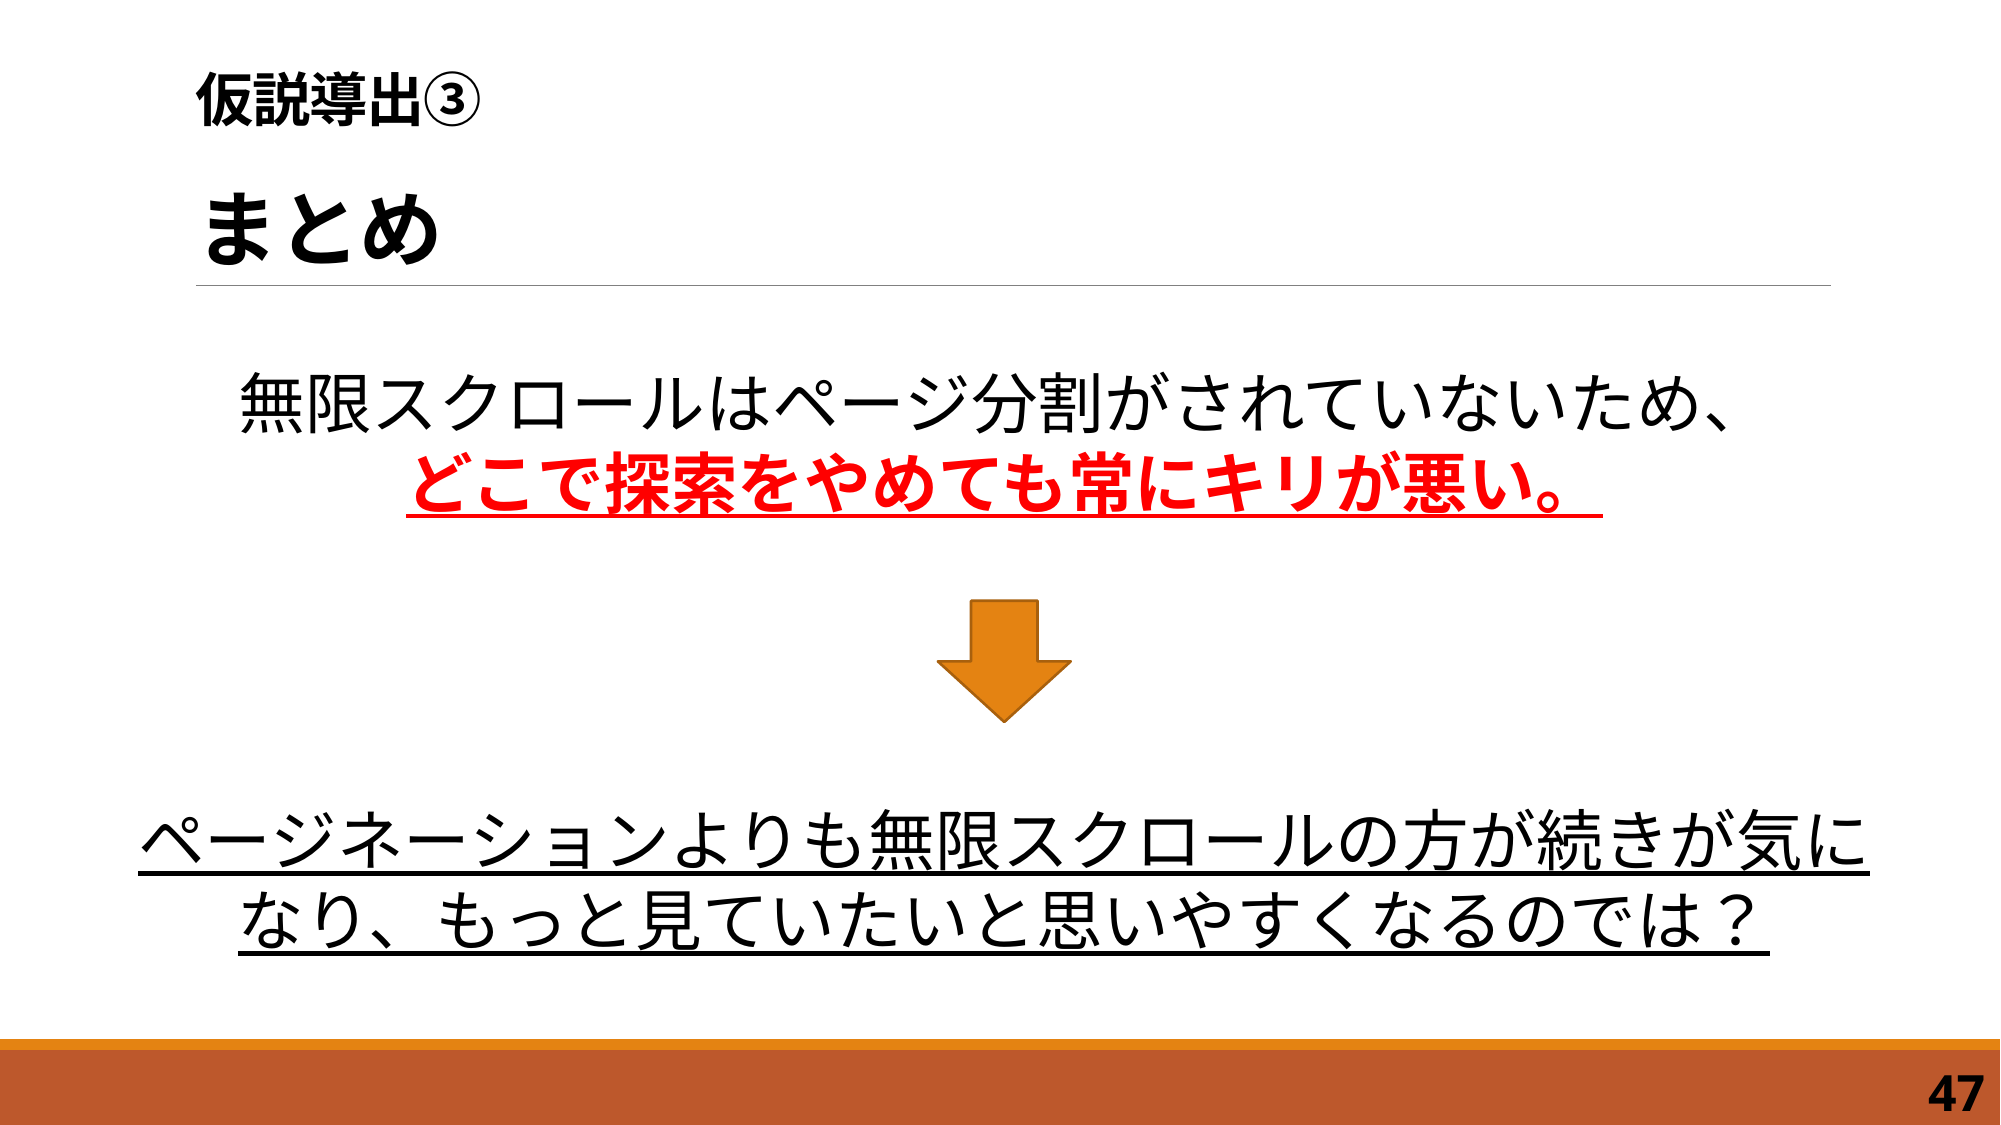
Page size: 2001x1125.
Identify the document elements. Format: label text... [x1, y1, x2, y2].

text_box [936, 599, 1072, 723]
text_box 無限スクロールはページ分割がされていないため、どこで探索をやめても常にキリが悪い。 [194, 354, 1815, 530]
slide_number 47 [1784, 1065, 2000, 1125]
title 仮説導出③ まとめ [180, 47, 1830, 285]
text_box ページネーションよりも無限スクロールの方が続きが気になり、もっと見ていたいと思いやすくなるのでは？ [105, 791, 1904, 967]
